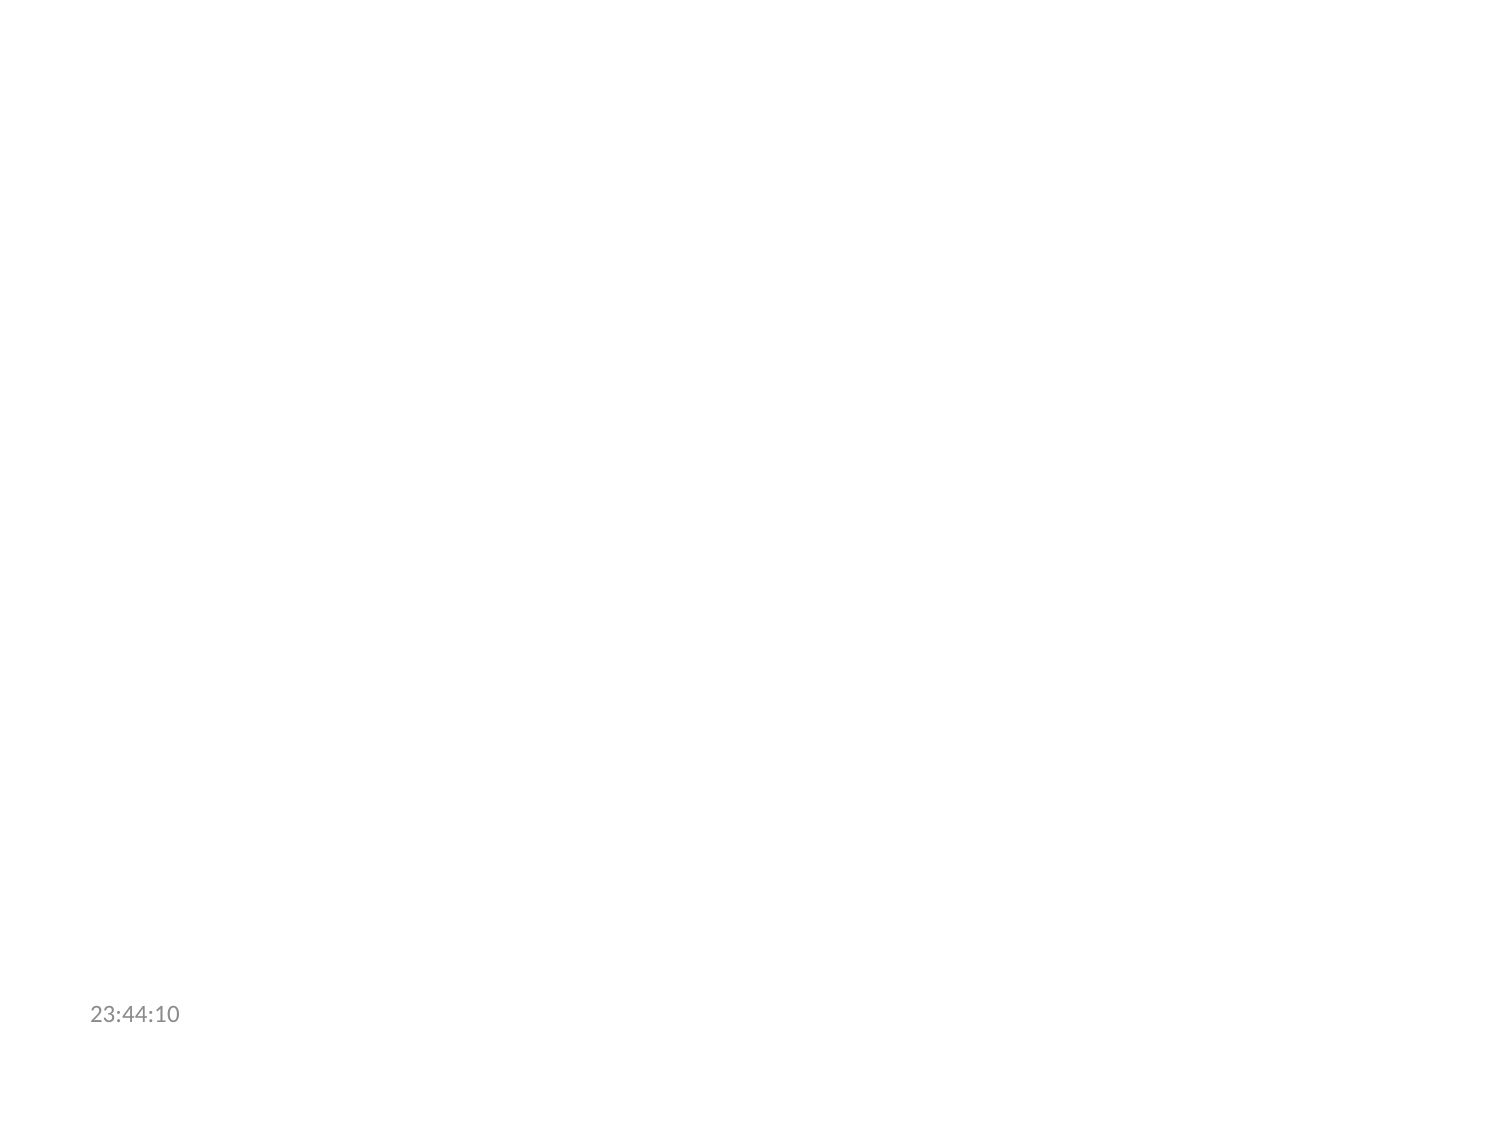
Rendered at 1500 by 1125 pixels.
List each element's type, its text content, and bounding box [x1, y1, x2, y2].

text_box 15:35:09 [75, 982, 425, 1043]
